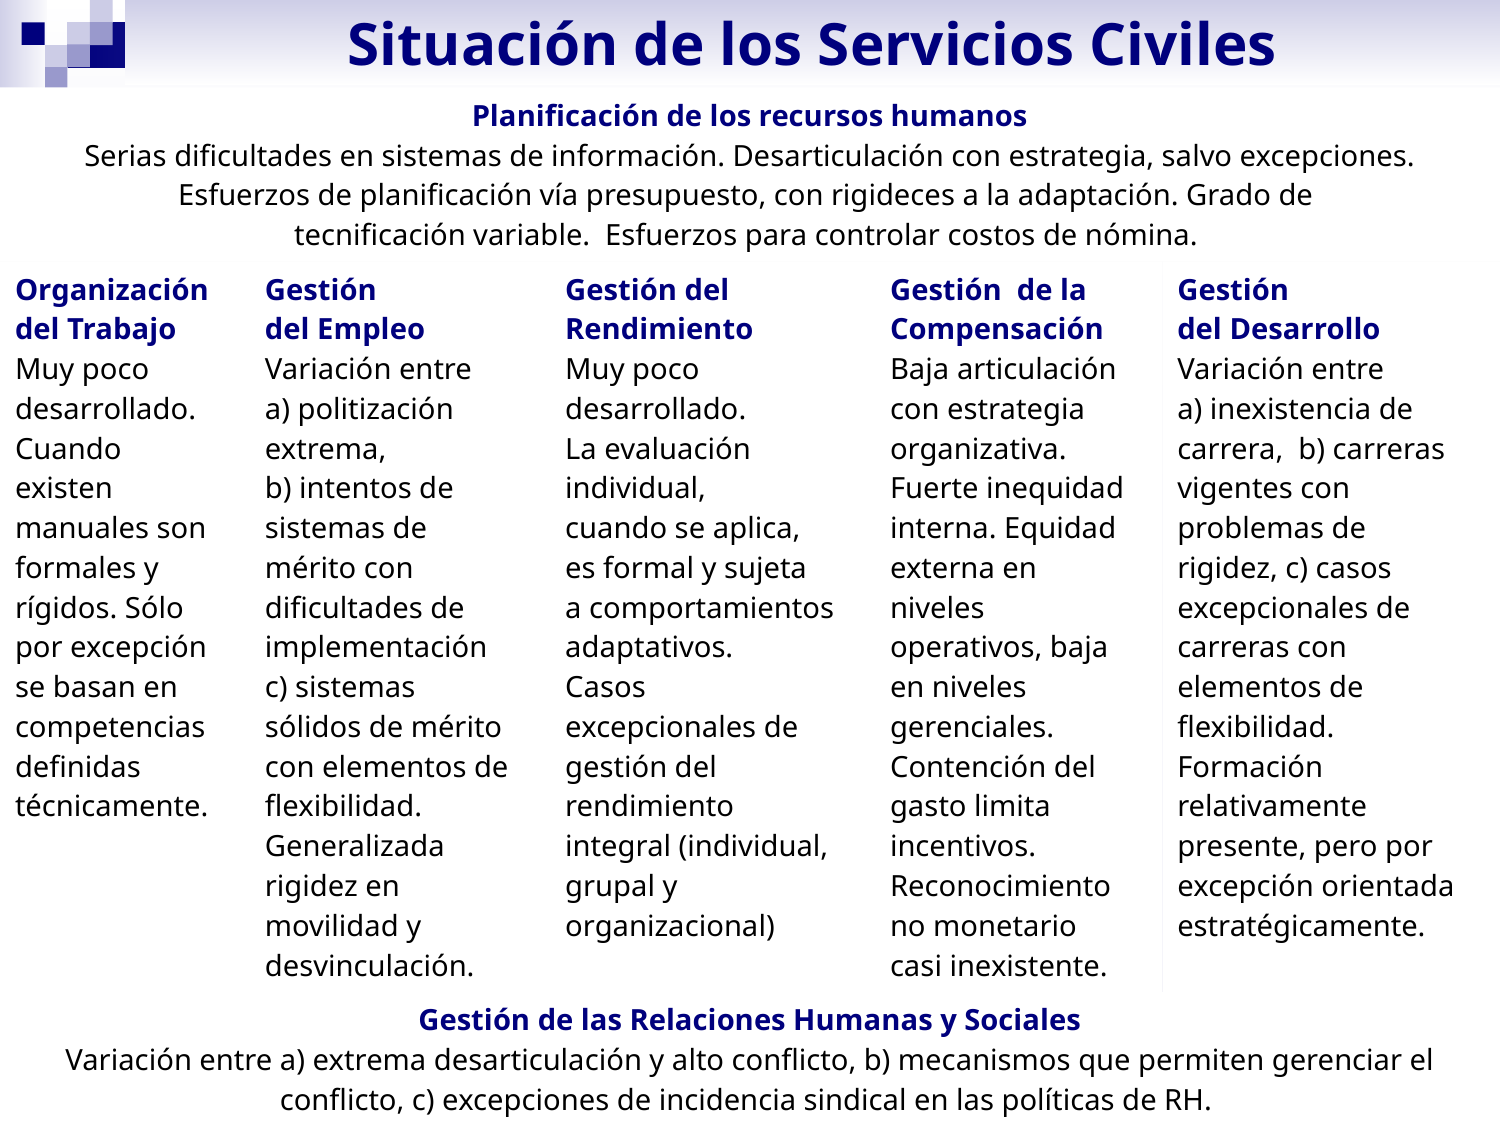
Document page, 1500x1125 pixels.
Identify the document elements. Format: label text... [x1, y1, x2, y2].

table_cell Gestión de la Compensación Baja articulación con estrategia organizativa. Fuerte inequidad interna. Equidad externa en niveles operativos, baja en niveles gerenciales. Contención del gasto limita incentivos. Reconocimiento no monetario casi inexistente. [875, 262, 1162, 992]
table_cell Organización del Trabajo Muy poco desarrollado. Cuando existen manuales son formales y rígidos. Sólo por excepción se basan en competencias definidas técnicamente. [0, 262, 250, 992]
text_box Situación de los Servicios Civiles [125, 0, 1500, 85]
table_cell Gestión de las Relaciones Humanas y Sociales Variación entre a) extrema desarticulación y alto conflicto, b) mecanismos que permiten gerenciar el conflicto, c) excepciones de incidencia sindical en las políticas de RH. Beneficios sociales adecuados al contexto, no demasiado apreciados por los empleados. Prácticas de gestión del clima y comunicación solo por excepción. [0, 992, 1500, 1125]
table_cell Gestión del Rendimiento Muy poco desarrollado. La evaluación individual, cuando se aplica, es formal y sujeta a comportamientos adaptativos. Casos excepcionales de gestión del rendimiento integral (individual, grupal y organizacional) [550, 262, 875, 992]
table_cell Gestión del Desarrollo Variación entre a) inexistencia de carrera, b) carreras vigentes con problemas de rigidez, c) casos excepcionales de carreras con elementos de flexibilidad. Formación relativamente presente, pero por excepción orientada estratégicamente. [1162, 262, 1500, 992]
table_header Planificación de los recursos humanos Serias dificultades en sistemas de información. Desarticulación con estrategia, salvo excepciones. Esfuerzos de planificación vía presupuesto, con rigideces a la adaptación. Grado de tecnificación variable. Esfuerzos para controlar costos de nómina. [0, 88, 1500, 262]
table_cell Gestión del Empleo Variación entre a) politización extrema, b) intentos de sistemas de mérito con dificultades de implementación c) sistemas sólidos de mérito con elementos de flexibilidad. Generalizada rigidez en movilidad y desvinculación. [250, 262, 550, 992]
